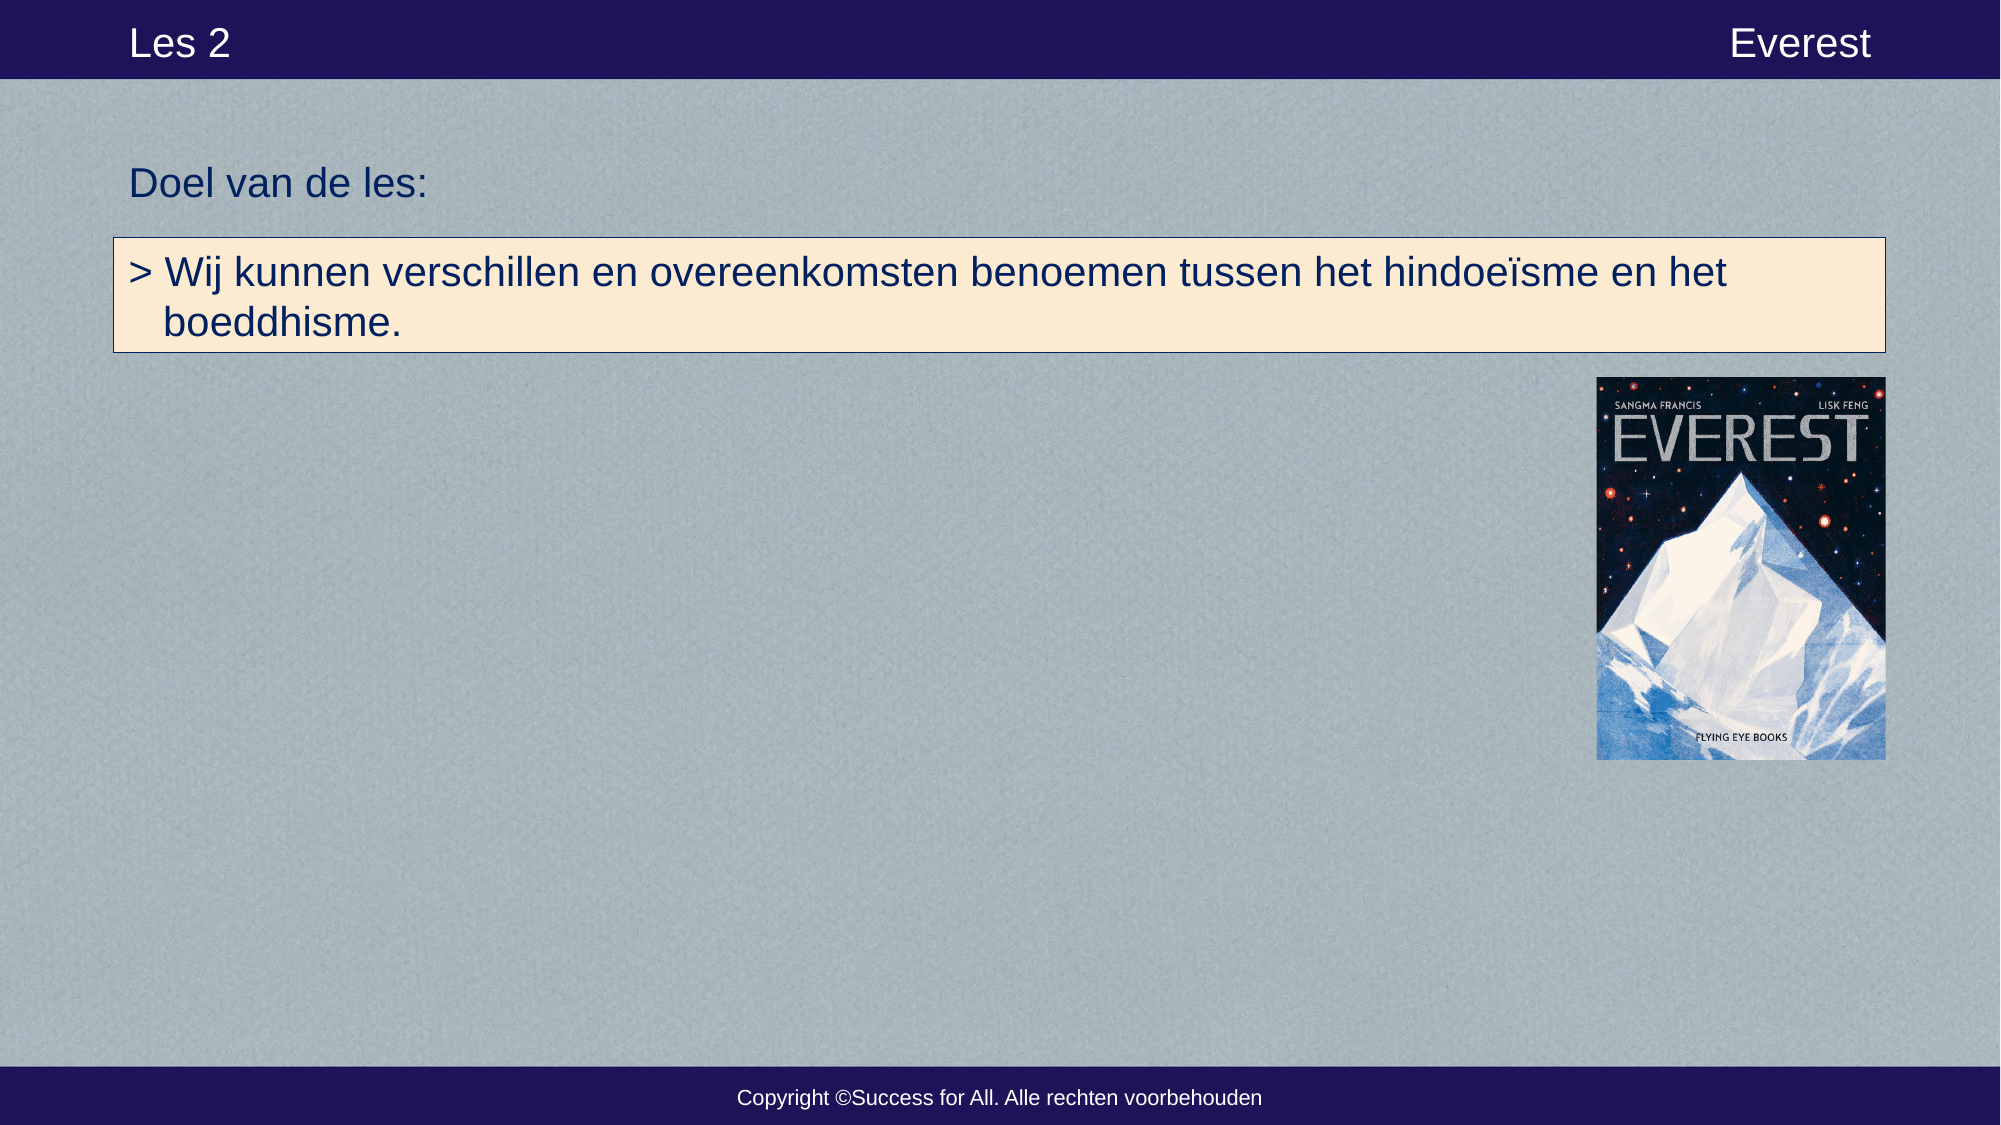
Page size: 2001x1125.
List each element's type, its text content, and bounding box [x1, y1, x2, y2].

text_box Doel van de les: [113, 148, 1635, 214]
text_box > Wij kunnen verschillen en overeenkomsten benoemen tussen het hindoeïsme en het boeddhisme. [113, 237, 1886, 353]
text_box Les 2 [114, 8, 354, 73]
text_box Everest [999, 8, 1886, 73]
text_box Copyright ©Success for All. Alle rechten voorbehouden [0, 1076, 2000, 1125]
picture [0, 0, 2001, 1125]
